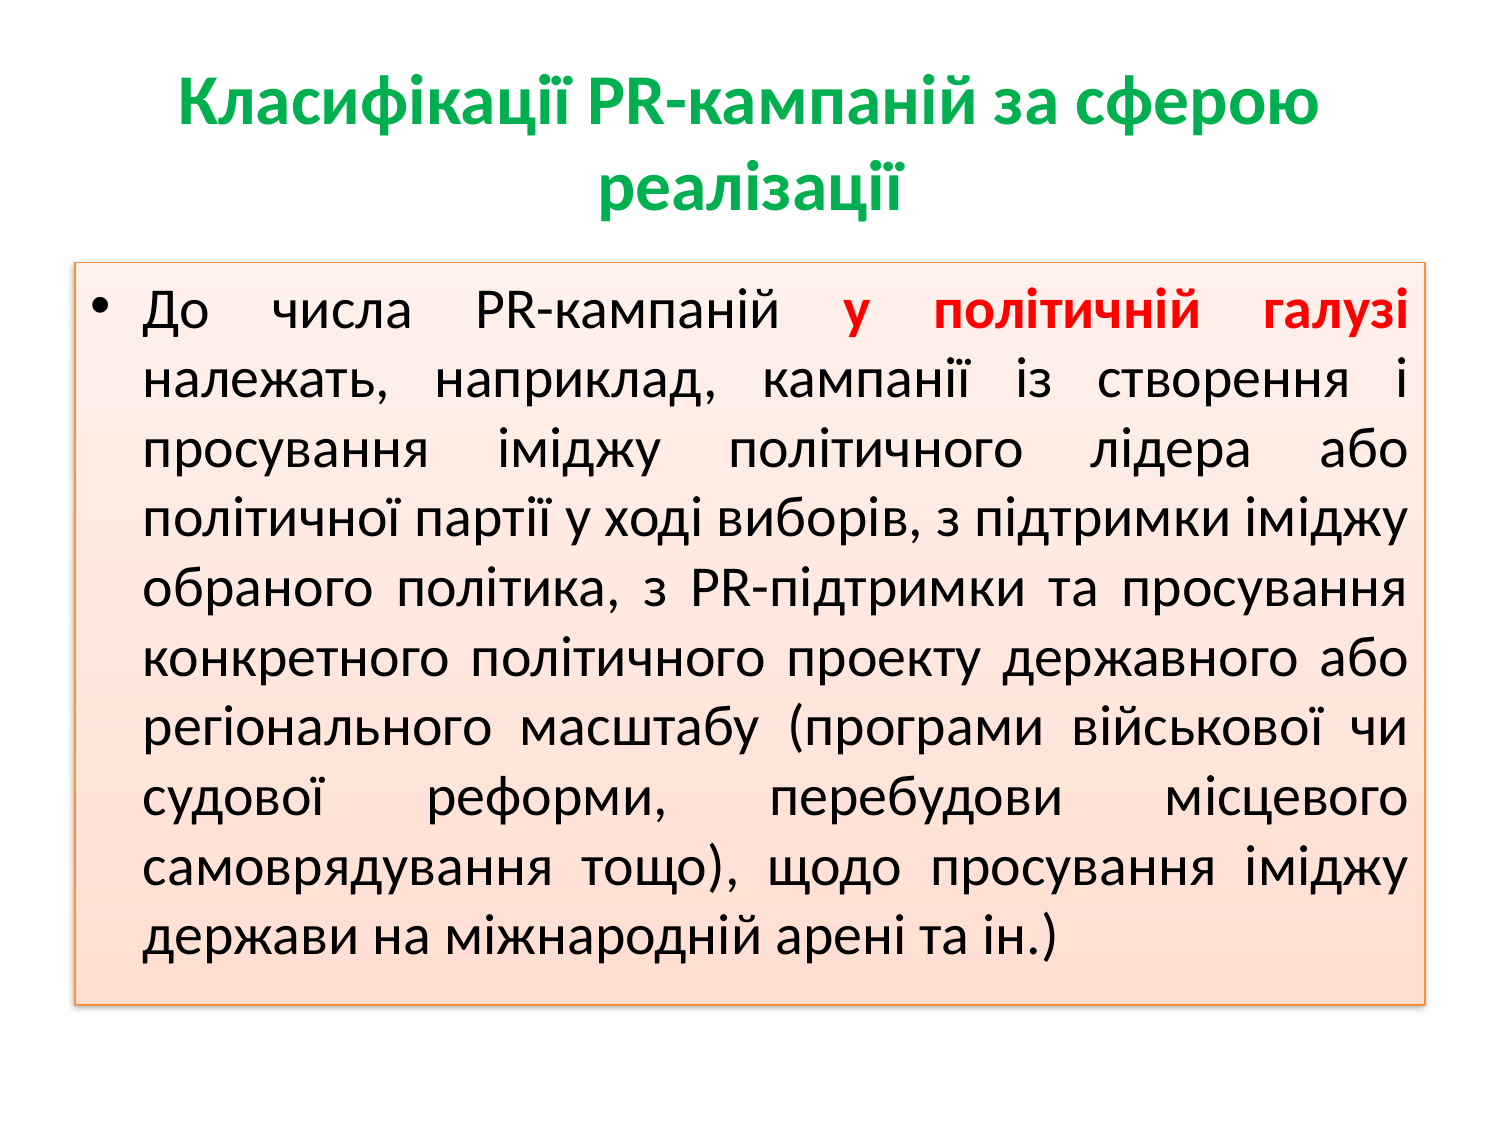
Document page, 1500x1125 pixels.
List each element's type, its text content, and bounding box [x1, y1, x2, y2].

title Класифікації PR-кампаній за сферою реалізації [75, 45, 1425, 233]
list До числа PR-кампаній у політичній галузі належать, наприклад, кампанії із створення і просування іміджу політичного лідера або політичної партії у ході виборів, з підтримки іміджу обраного політика, з PR-підтримки та просування конкретного політичного проекту державного або регіонального масштабу (програми військової чи судової реформи, перебудови місцевого самоврядування тощо), щодо просування іміджу держави на міжнародній арені та ін.) [74, 262, 1426, 1006]
